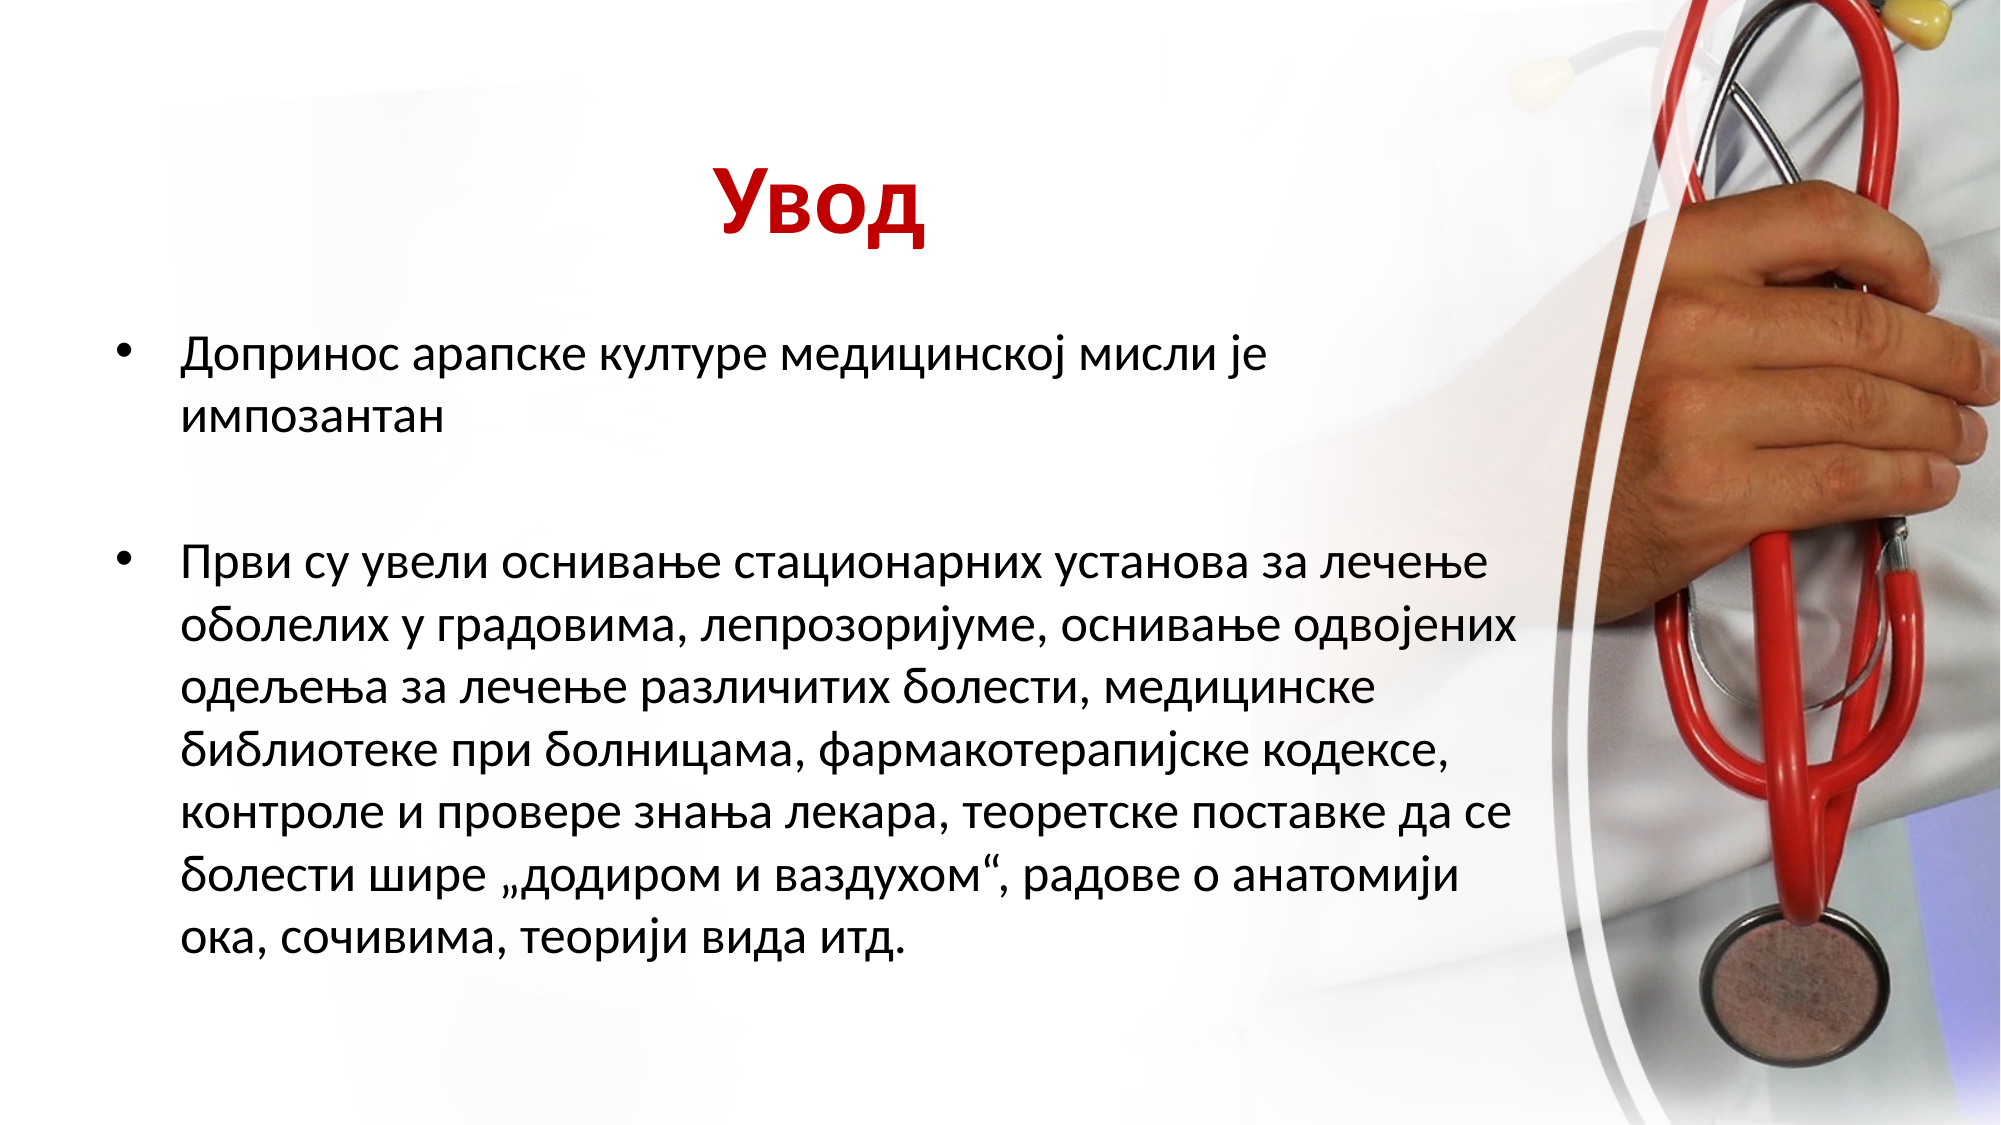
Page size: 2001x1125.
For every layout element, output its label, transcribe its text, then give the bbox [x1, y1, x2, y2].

list Допринос арапске културе медицинској мисли је импозантан Први су увели оснивање стационарних установа за лечење оболелих у градовима, лепрозоријуме, оснивање одвојених одељења за лечење различитих болести, медицинске библиотеке при болницама, фармакотерапијске кодексе, контроле и провере знања лекара, теоретске поставке да се болести шире „додиром и ваздухом“, радове о анатомији ока, сочивима, теорији вида итд. [100, 310, 1537, 1043]
picture [0, 0, 2001, 1125]
title Увод [99, 110, 1540, 278]
